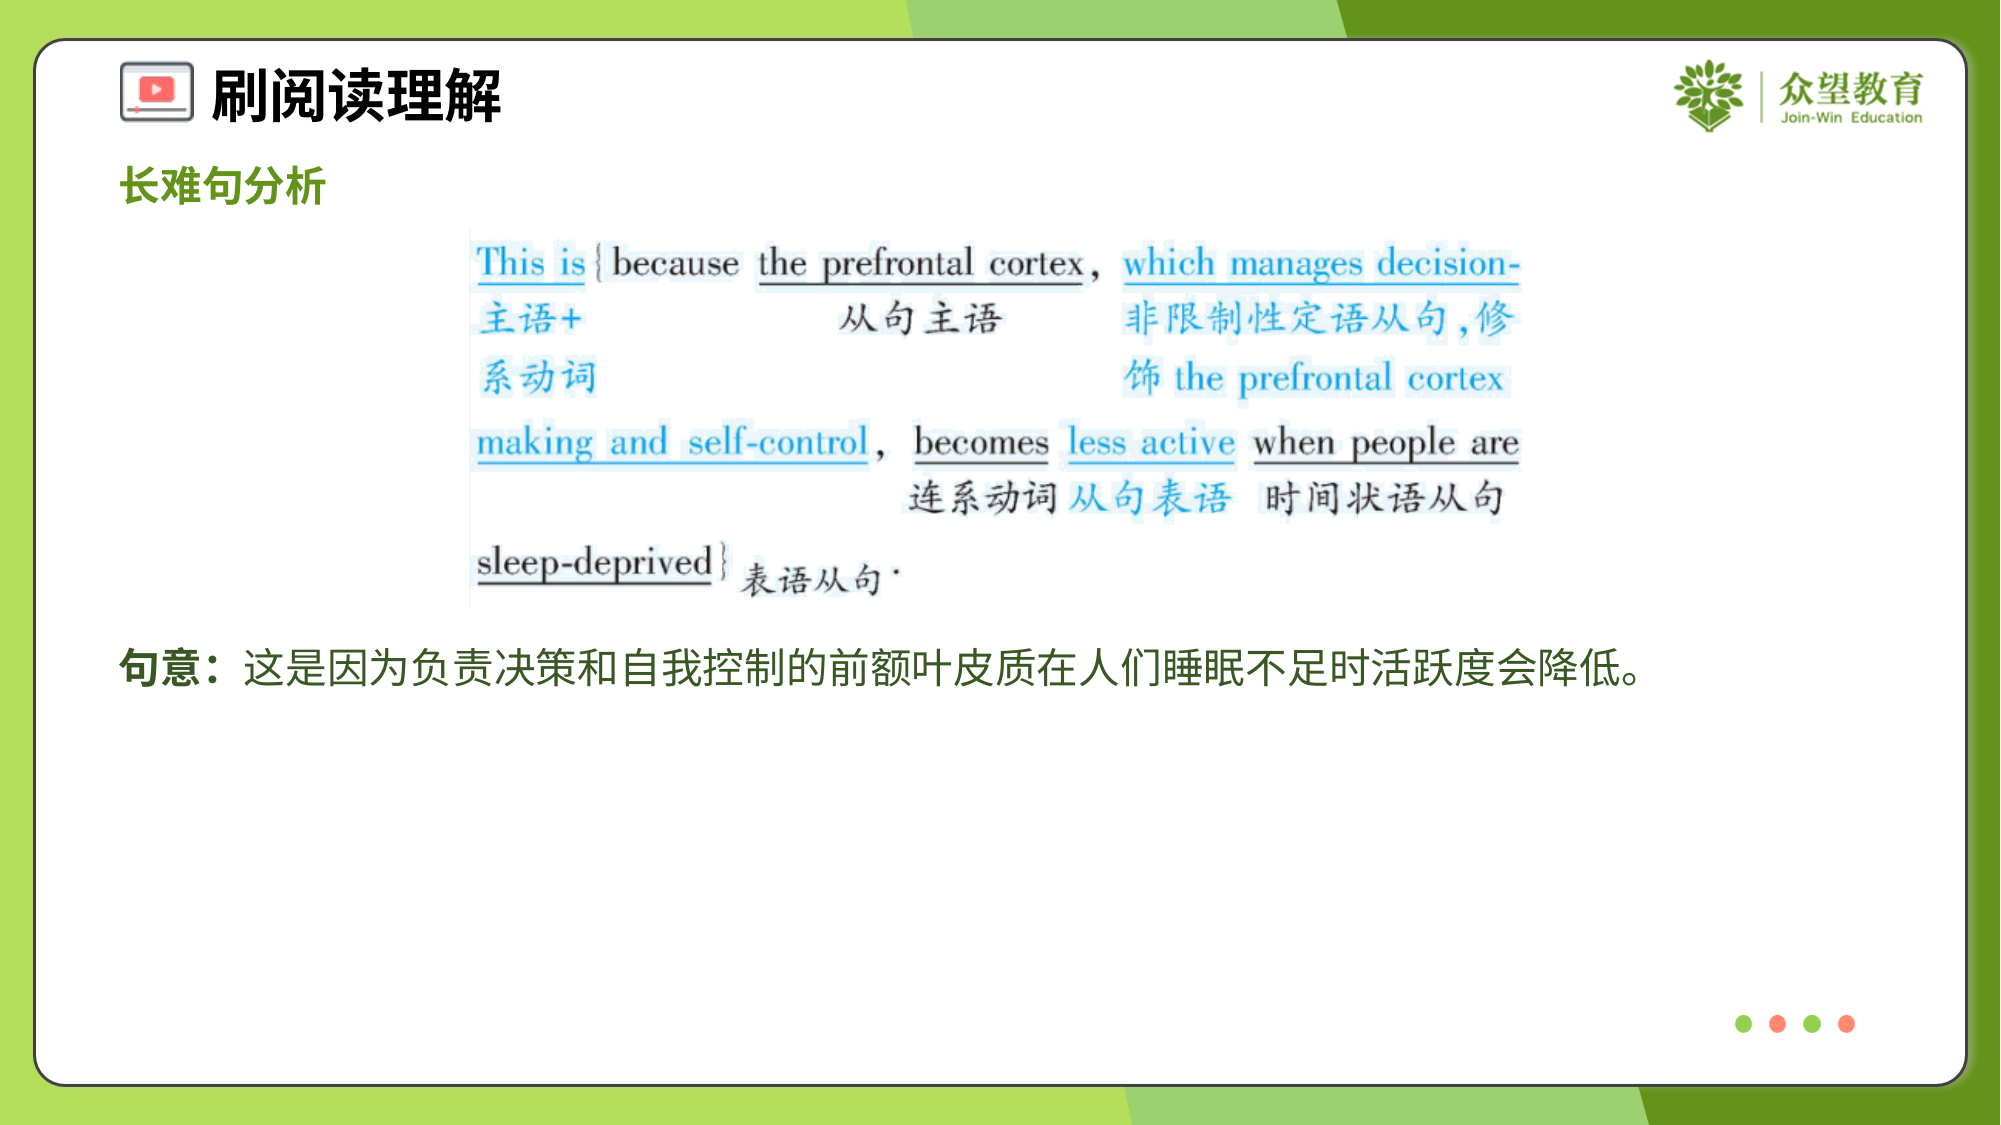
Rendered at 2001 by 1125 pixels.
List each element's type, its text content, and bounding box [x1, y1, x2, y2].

picture [0, 0, 2000, 1125]
text_box 长难句分析 [118, 147, 1883, 206]
text_box 句意：这是因为负责决策和自我控制的前额叶皮质在人们睡眠不足时活跃度会降低。 [118, 629, 1883, 687]
